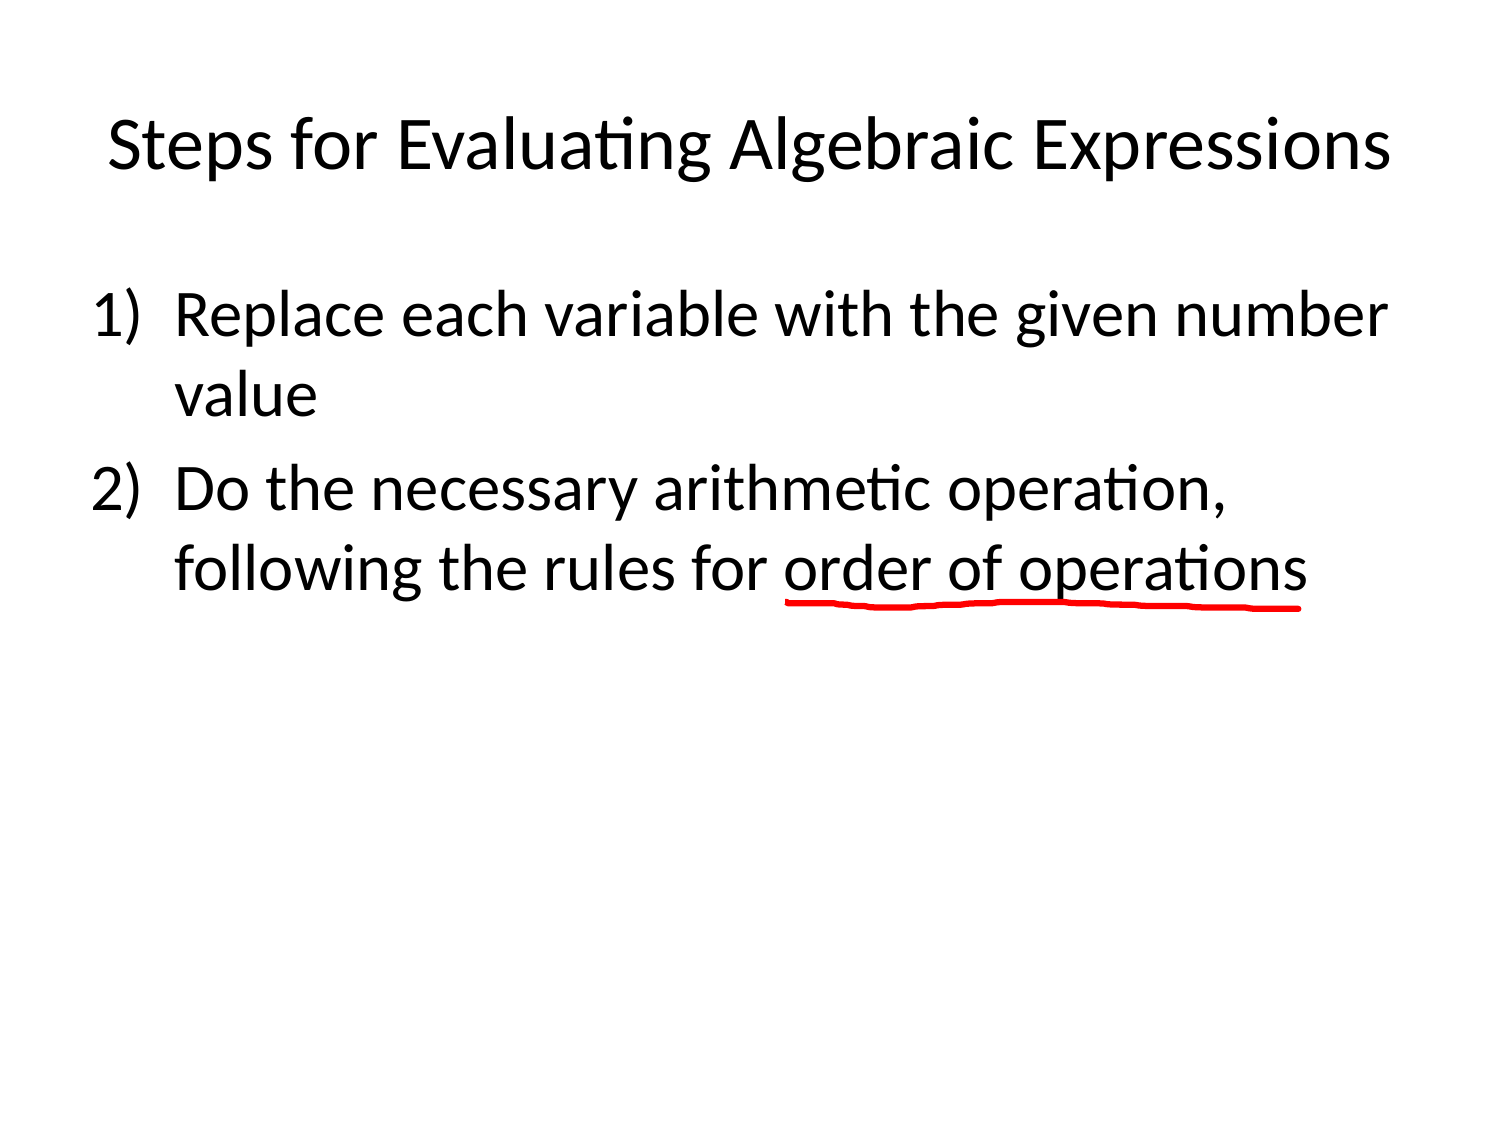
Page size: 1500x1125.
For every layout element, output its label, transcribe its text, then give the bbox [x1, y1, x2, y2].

title Steps for Evaluating Algebraic Expressions [75, 45, 1425, 233]
text_box [785, 601, 1300, 610]
list Replace each variable with the given number value Do the necessary arithmetic operation, following the rules for order of operations [75, 262, 1425, 1005]
